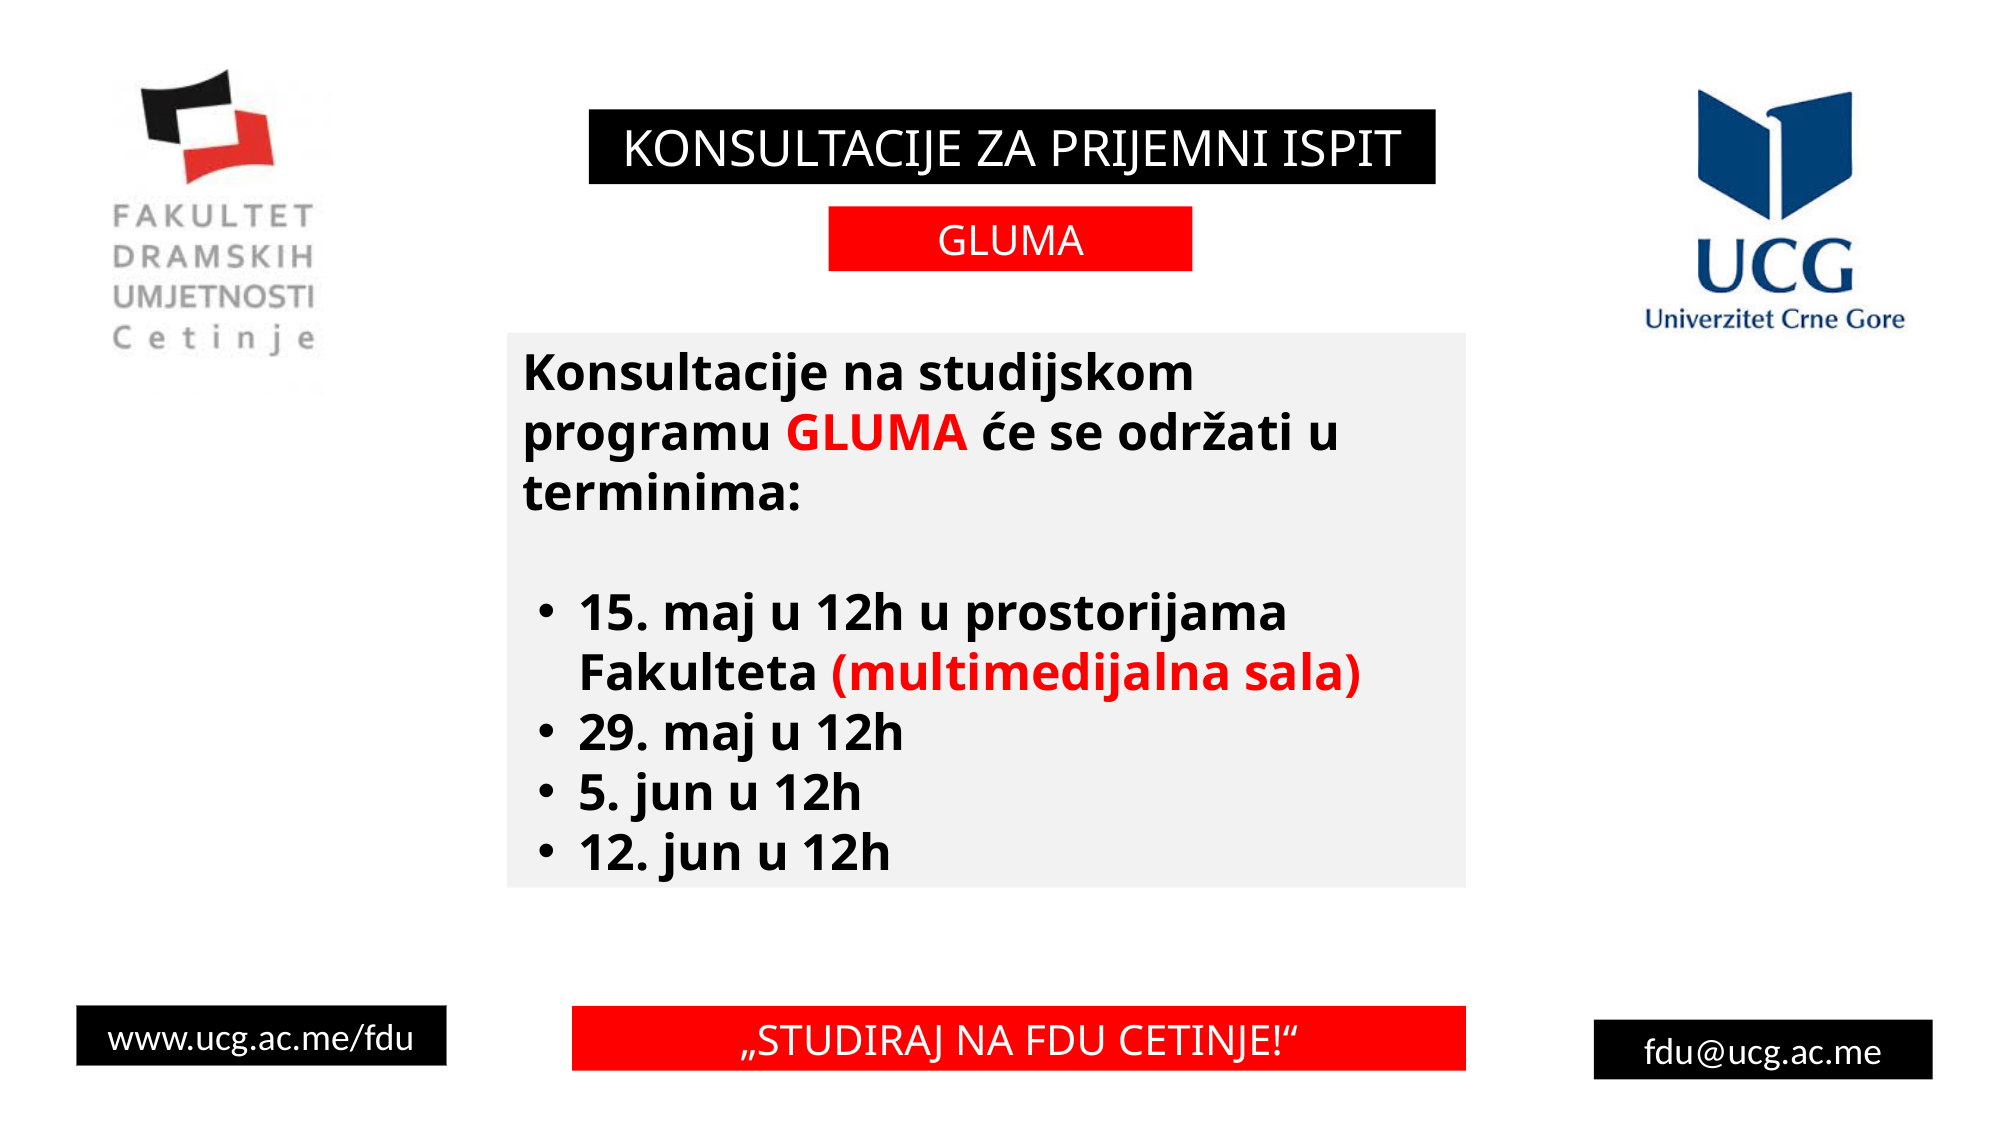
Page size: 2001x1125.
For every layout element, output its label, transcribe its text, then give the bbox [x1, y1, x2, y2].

text_box „STUDIRAJ NA FDU CETINJE!“ [572, 1005, 1466, 1071]
text_box www.ucg.ac.me/fdu [76, 1005, 447, 1066]
picture [112, 69, 332, 397]
text_box Konsultacije na studijskom programu GLUMA će se održati u terminima: 15. maj u 12h u prostorijama Fakulteta (multimedijalna sala) 29. maj u 12h 5. jun u 12h 12. jun u 12h [507, 332, 1466, 888]
text_box KONSULTACIJE ZA PRIJEMNI ISPIT [588, 109, 1436, 185]
text_box fdu@ucg.ac.me [1593, 1019, 1933, 1080]
text_box GLUMA [828, 206, 1193, 272]
picture [1641, 69, 1909, 344]
